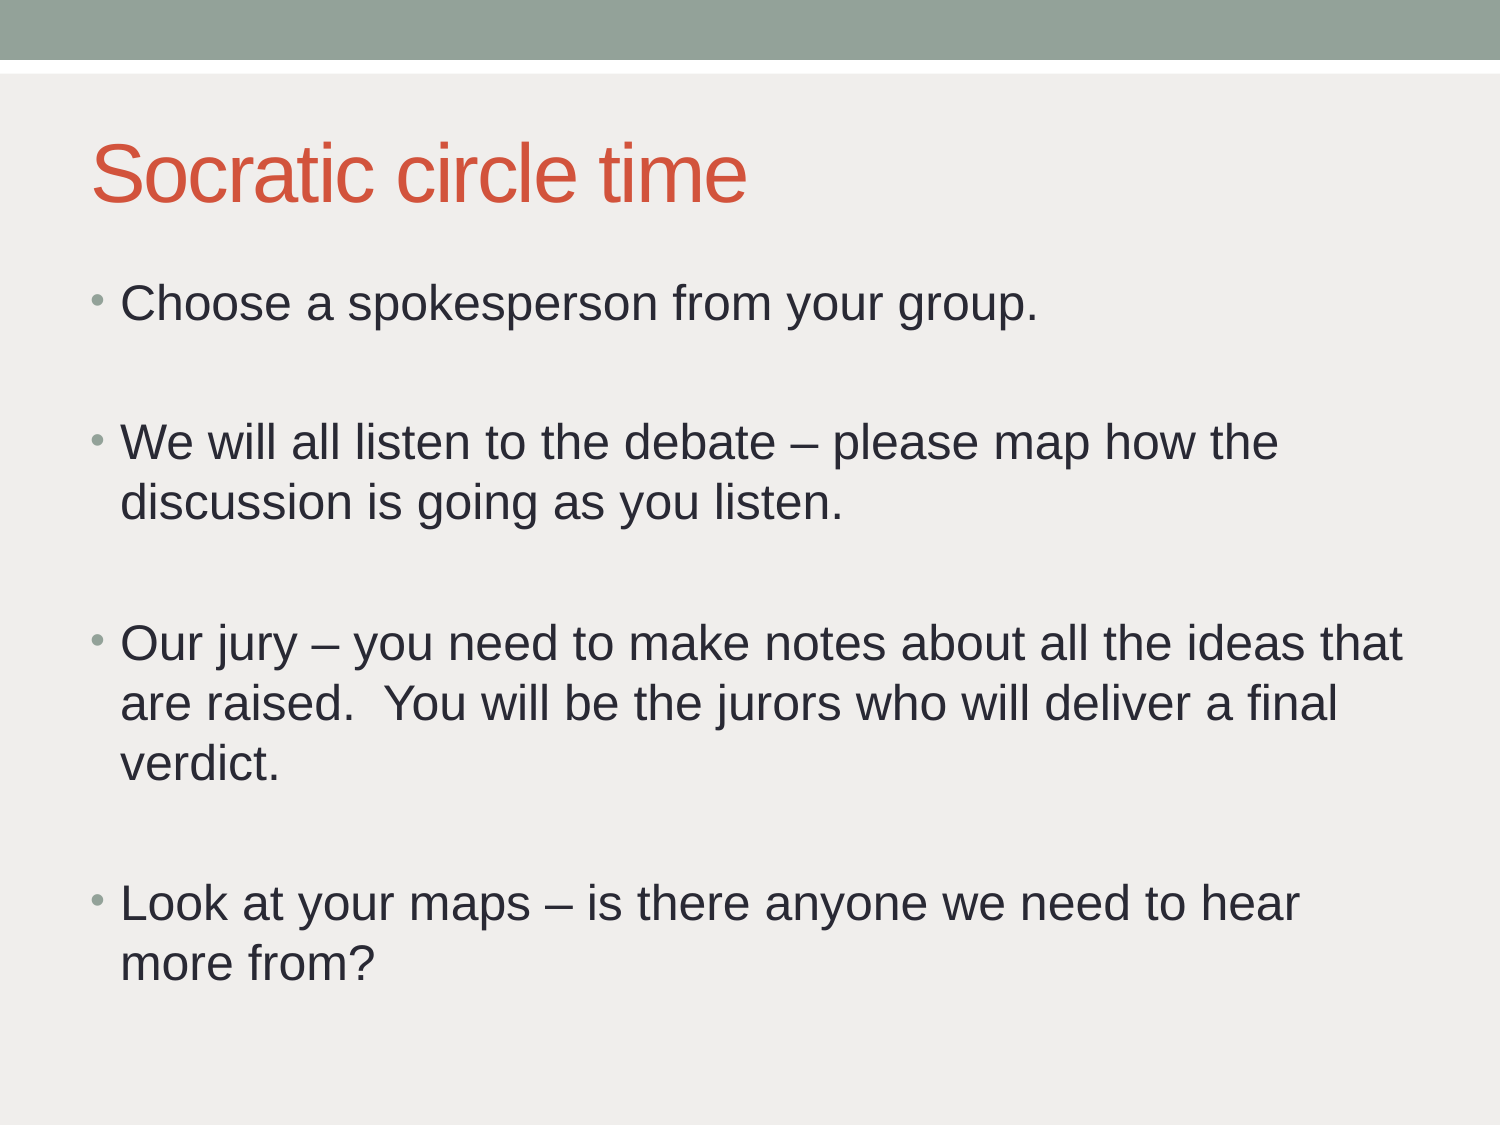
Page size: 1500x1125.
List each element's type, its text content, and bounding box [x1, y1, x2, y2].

title Socratic circle time [75, 87, 1425, 250]
list Choose a spokesperson from your group. We will all listen to the debate – please map how the discussion is going as you listen. Our jury – you need to make notes about all the ideas that are raised. You will be the jurors who will deliver a final verdict. Look at your maps – is there anyone we need to hear more from? [75, 262, 1425, 1063]
